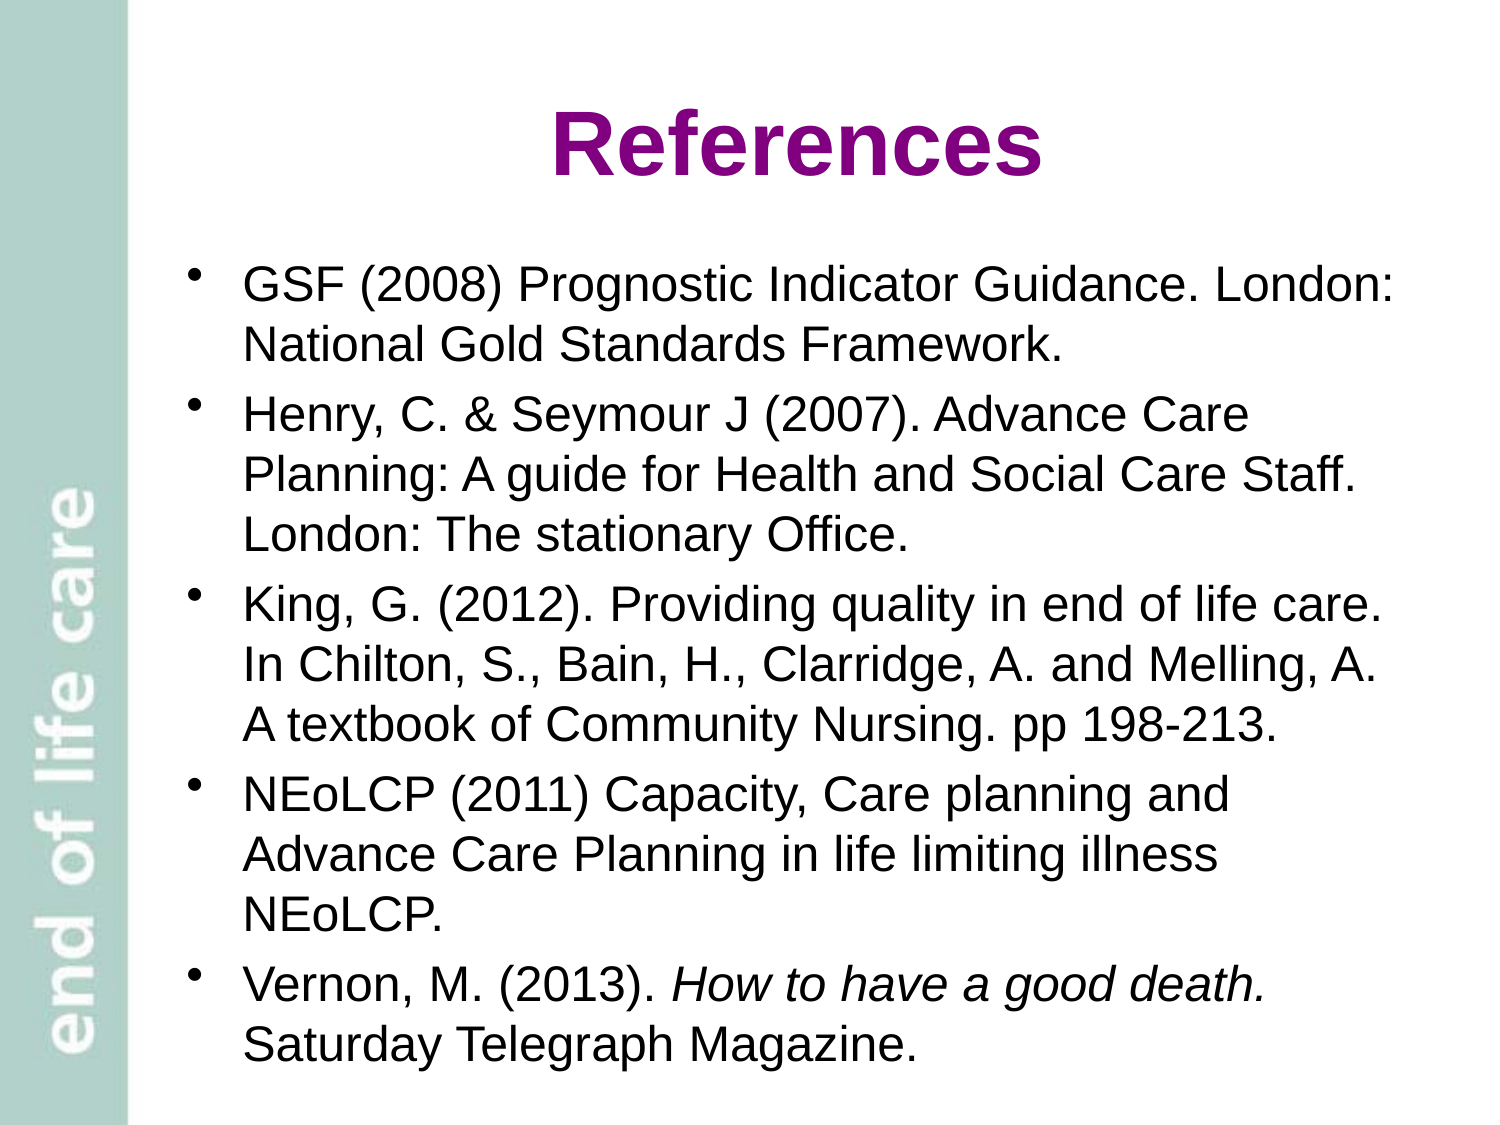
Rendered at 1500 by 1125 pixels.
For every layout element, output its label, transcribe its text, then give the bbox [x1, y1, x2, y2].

picture [0, 0, 1500, 1125]
list GSF (2008) Prognostic Indicator Guidance. London: National Gold Standards Framework. Henry, C. & Seymour J (2007). Advance Care Planning: A guide for Health and Social Care Staff. London: The stationary Office. King, G. (2012). Providing quality in end of life care. In Chilton, S., Bain, H., Clarridge, A. and Melling, A. A textbook of Community Nursing. pp 198-213. NEoLCP (2011) Capacity, Care planning and Advance Care Planning in life limiting illness NEoLCP. Vernon, M. (2013). How to have a good death. Saturday Telegraph Magazine. [171, 243, 1426, 986]
title References [171, 45, 1425, 233]
